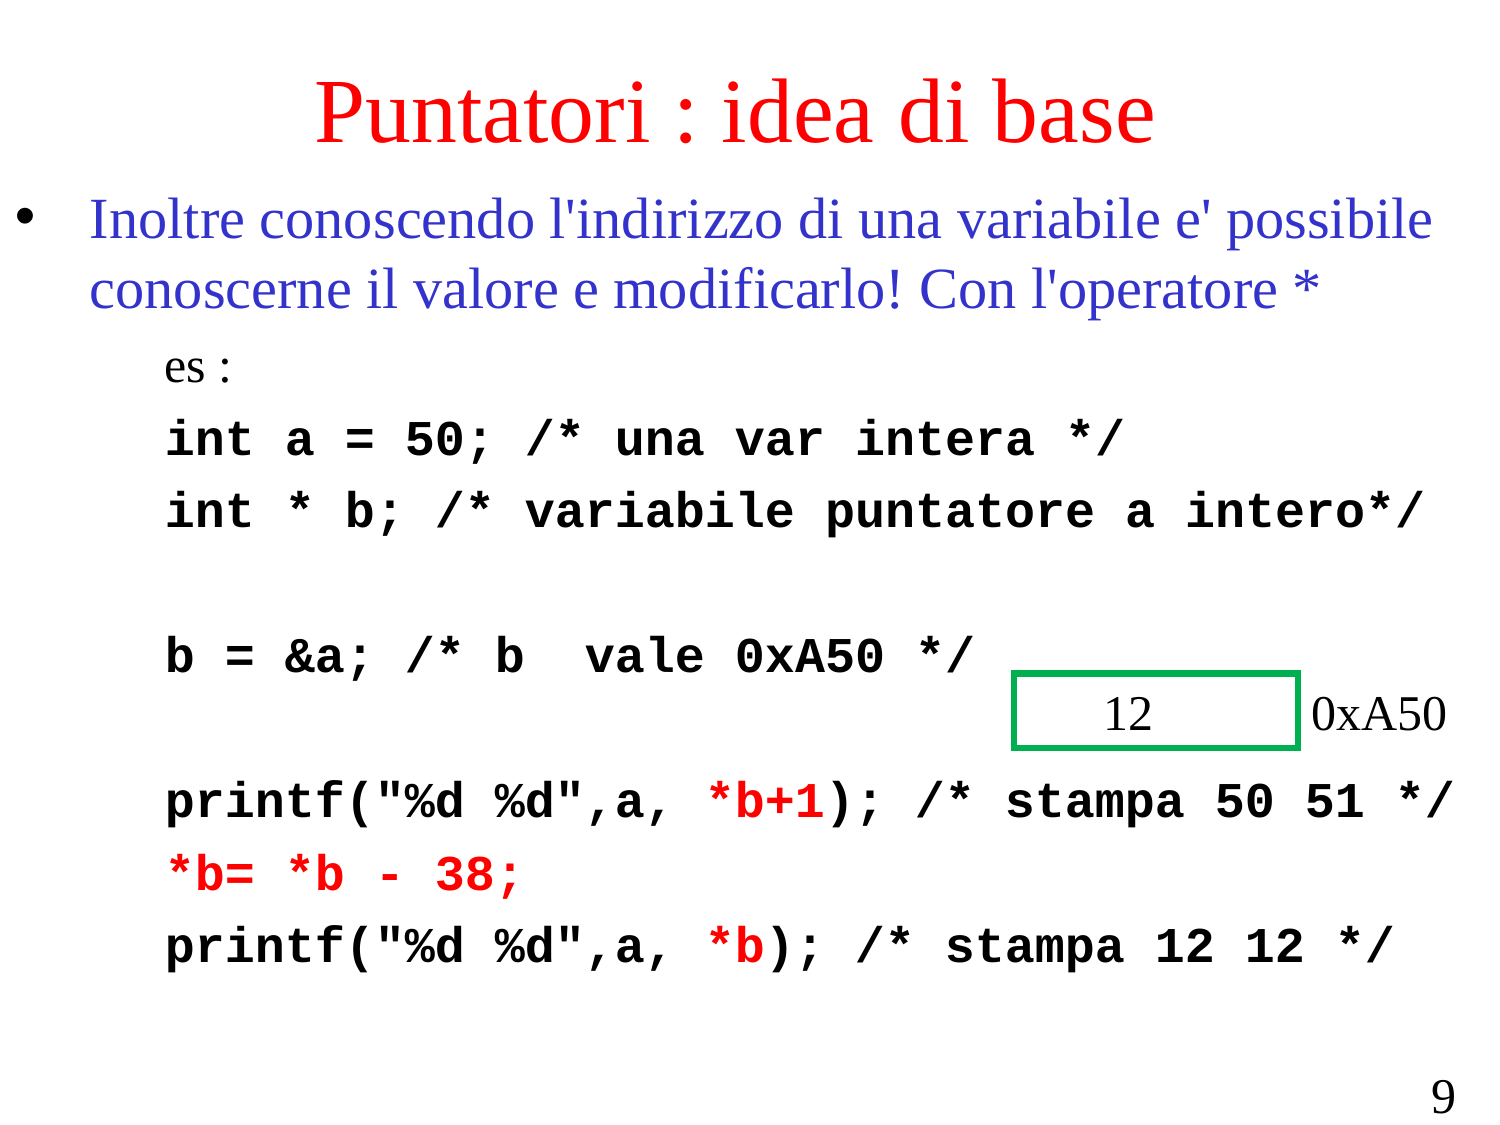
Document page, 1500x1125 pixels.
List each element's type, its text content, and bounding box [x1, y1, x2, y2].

text_box 12 5 [1014, 673, 1296, 749]
slide_number 9 [1416, 1056, 1486, 1123]
text_box 0xA50 [1296, 673, 1470, 750]
list Inoltre conoscendo l'indirizzo di una variabile e' possibile conoscerne il valore e modificarlo! Con l'operatore * es : int a = 50; /* una var intera */ int * b; /* variabile puntatore a intero*/ b = &a; /* b vale 0xA50 */ printf("%d %d",a, *b+1); /* stampa 50 51 */ *b= *b - 38; printf("%d %d",a, *b); /* stampa 12 12 */ [0, 172, 1500, 1011]
title Puntatori : idea di base [0, 0, 1471, 172]
